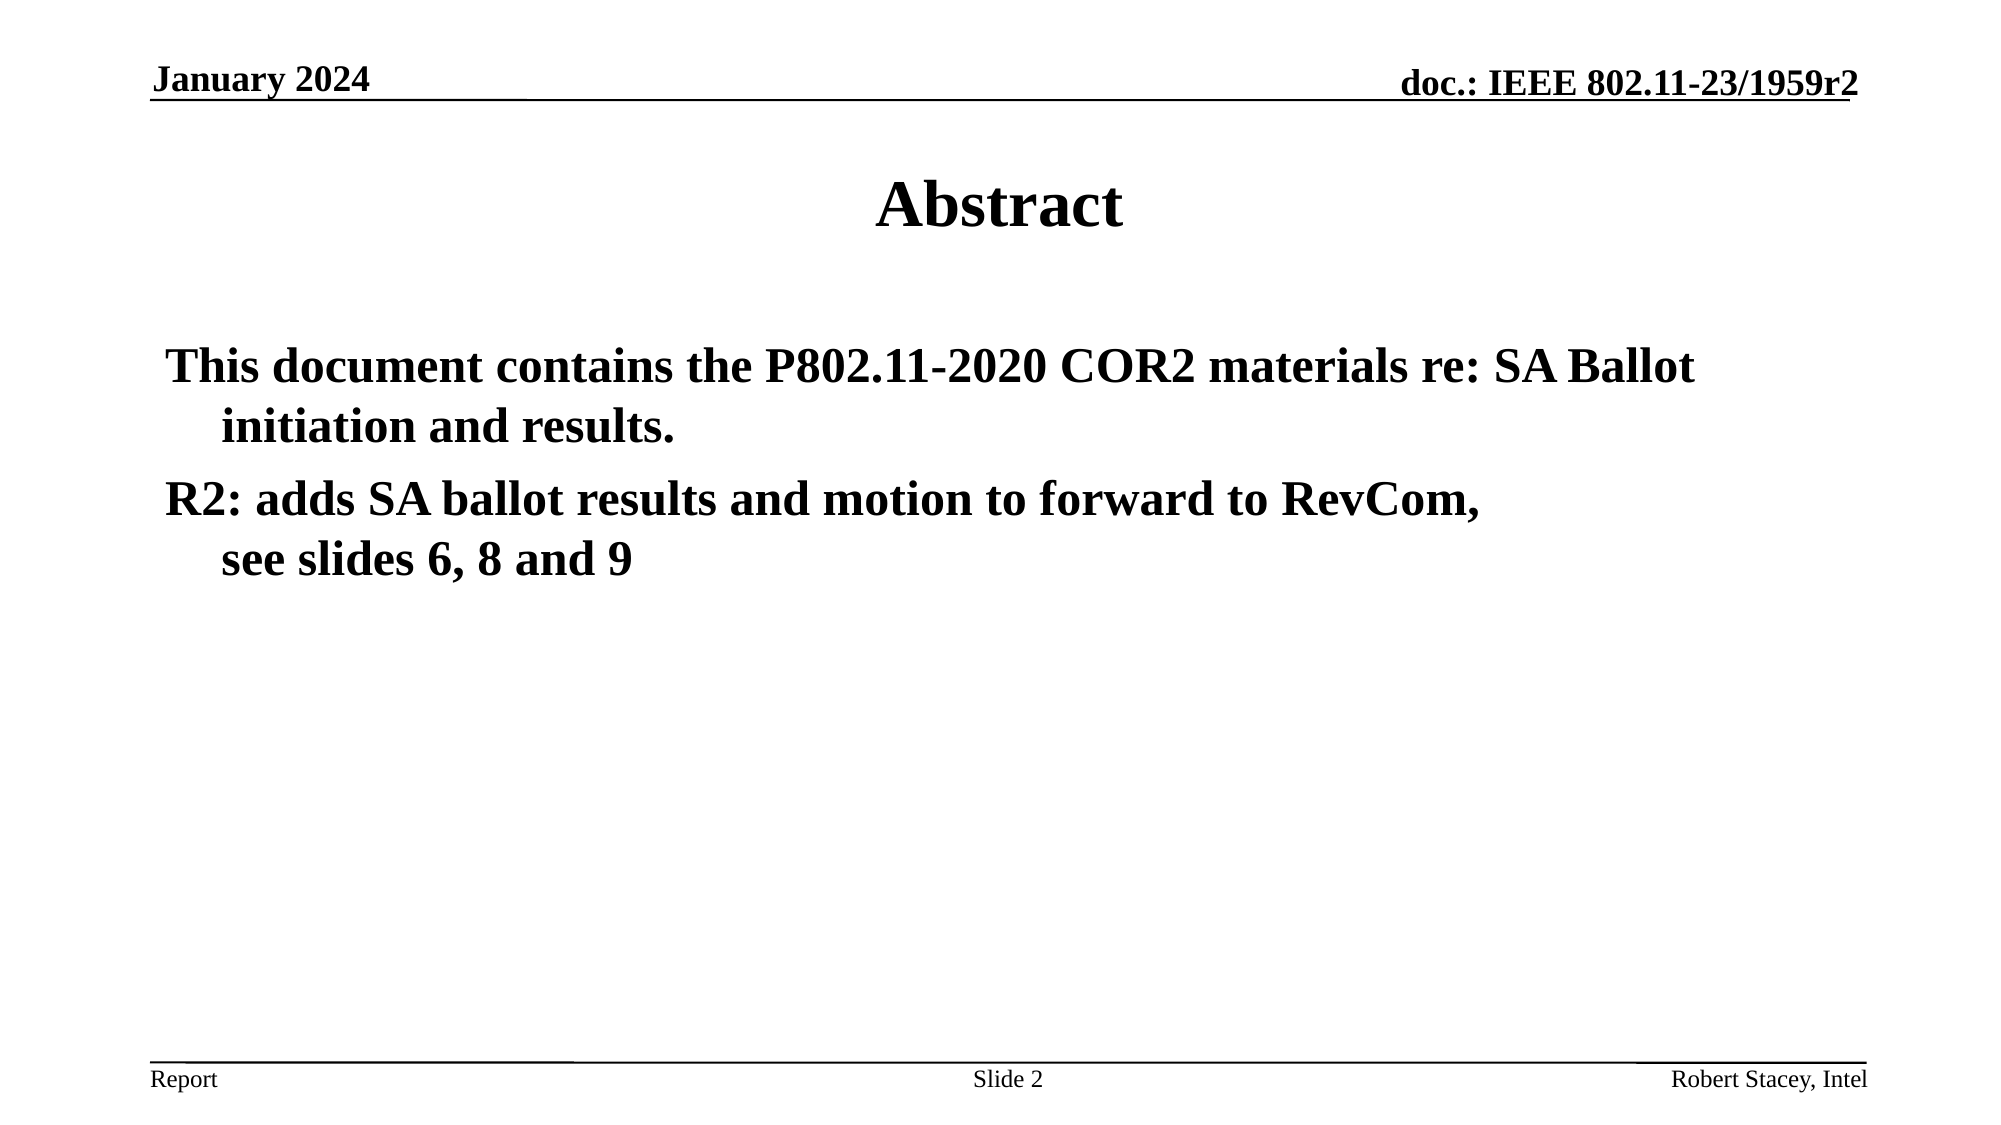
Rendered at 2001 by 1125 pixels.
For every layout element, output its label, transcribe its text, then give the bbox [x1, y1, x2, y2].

slide_number Slide 2 [950, 1061, 1067, 1123]
title Abstract [149, 112, 1850, 288]
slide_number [152, 54, 563, 100]
list This document contains the P802.11-2020 COR2 materials re: SA Ballot initiation and results. R2: adds SA ballot results and motion to forward to RevCom, see slides 6, 8 and 9 [149, 324, 1850, 1000]
footer Robert Stacey, Intel [1171, 1061, 1869, 1093]
